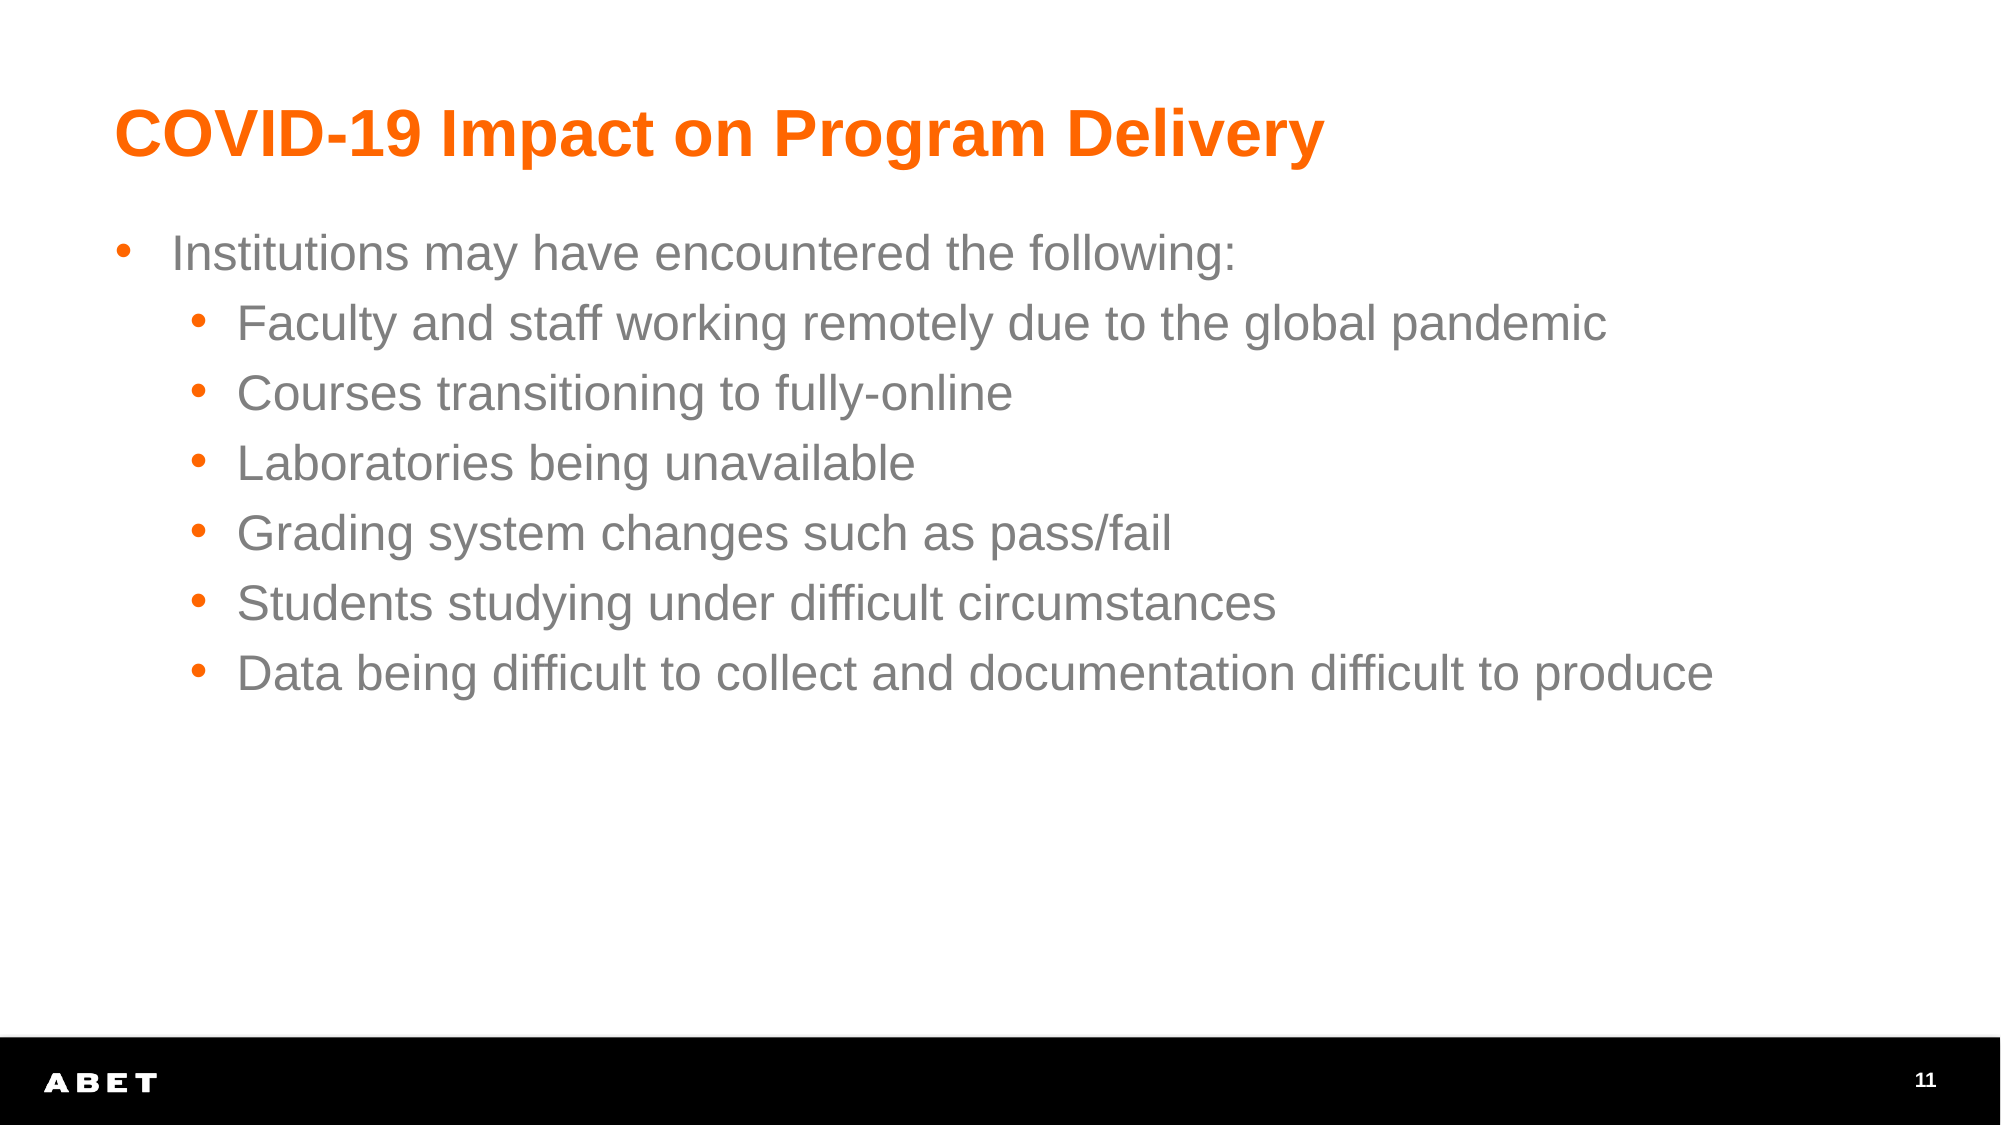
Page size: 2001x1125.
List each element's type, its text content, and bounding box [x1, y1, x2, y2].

title COVID-19 Impact on Program Delivery [99, 82, 1900, 213]
picture [16, 1052, 184, 1113]
list Institutions may have encountered the following: Faculty and staff working remotely due to the global pandemic Courses transitioning to fully-online Laboratories being unavailable Grading system changes such as pass/fail Students studying under difficult circumstances Data being difficult to collect and documentation difficult to produce [99, 213, 1881, 926]
